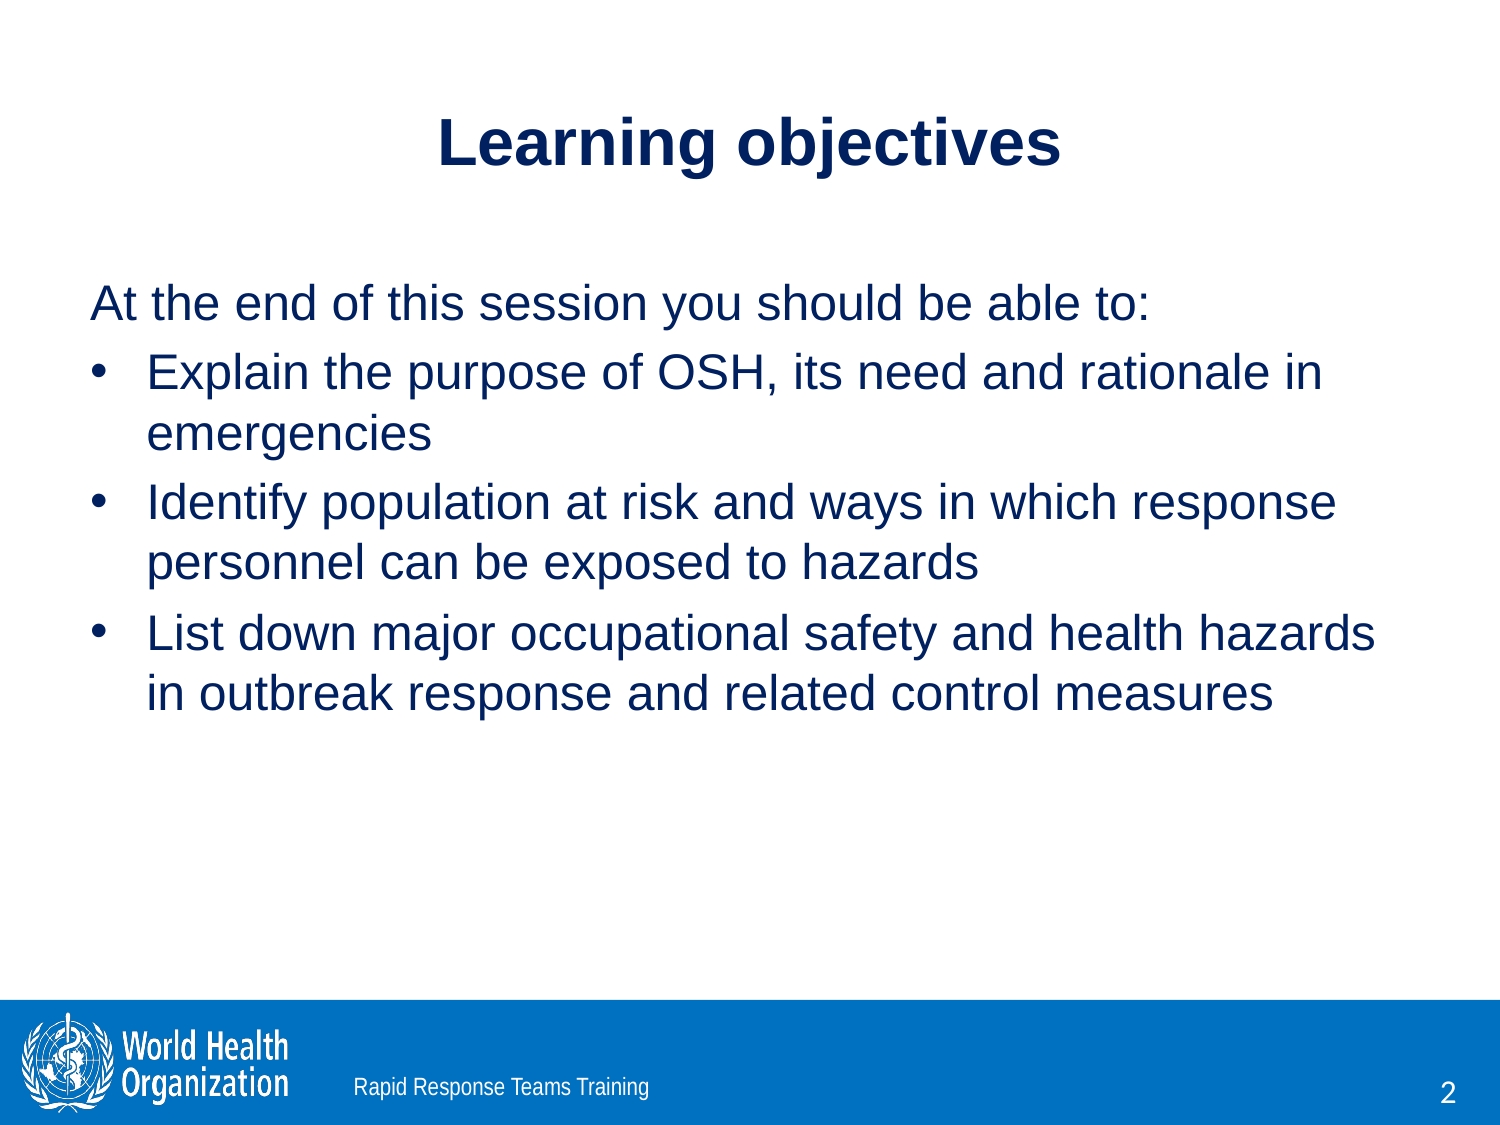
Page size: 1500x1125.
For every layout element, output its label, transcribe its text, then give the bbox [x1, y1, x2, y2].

title Learning objectives [75, 45, 1425, 233]
picture [21, 1012, 288, 1113]
list At the end of this session you should be able to: Explain the purpose of OSH, its need and rationale in emergencies Identify population at risk and ways in which response personnel can be exposed to hazards List down major occupational safety and health hazards in outbreak response and related control measures [75, 262, 1425, 1005]
